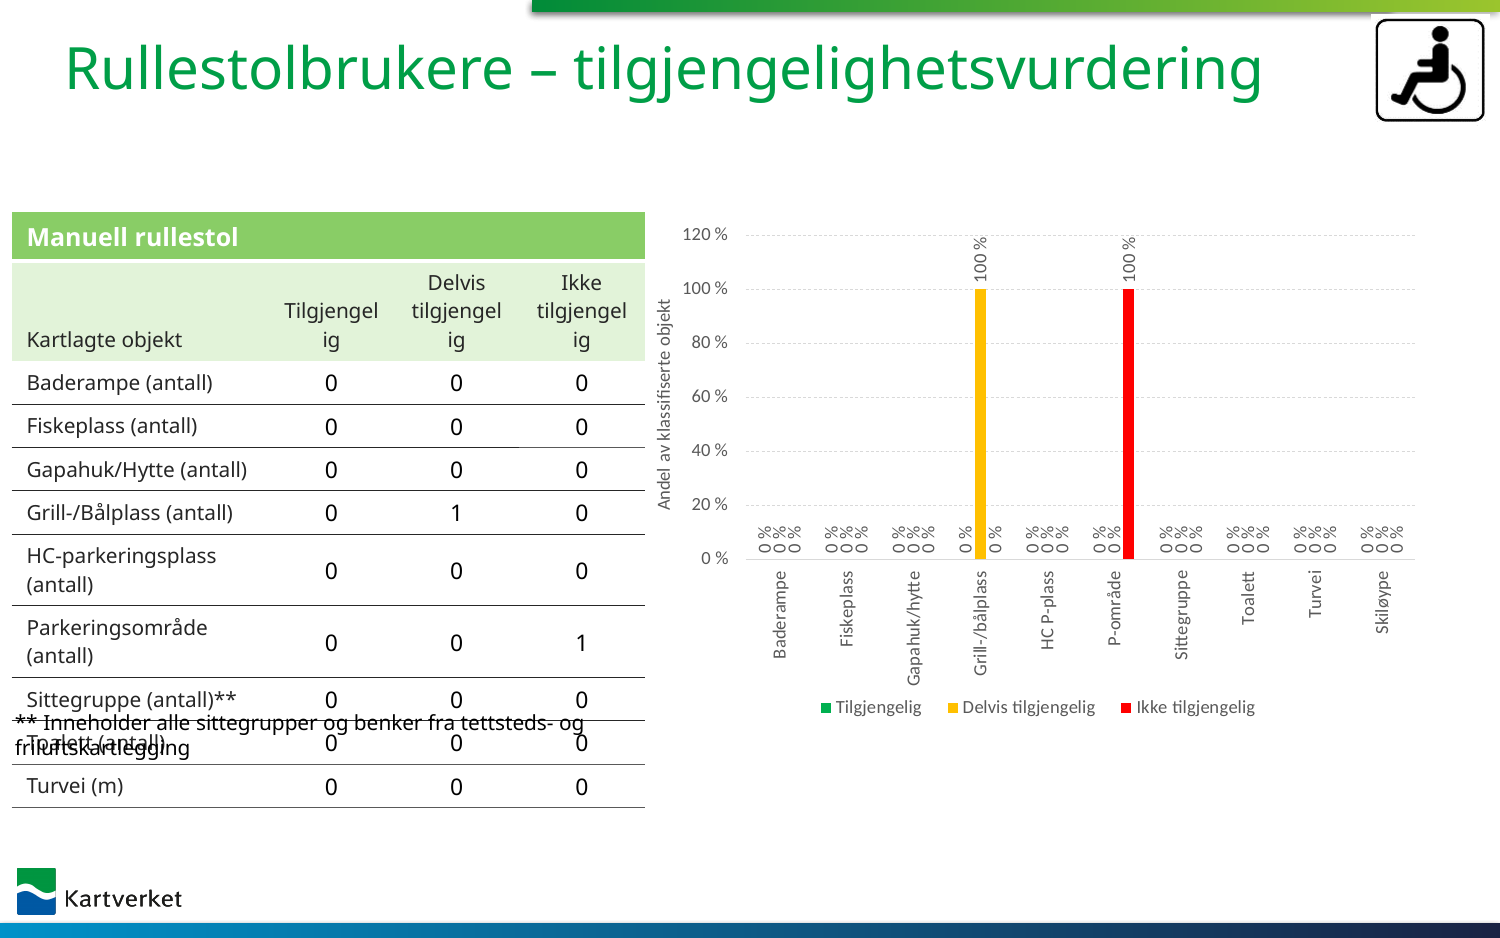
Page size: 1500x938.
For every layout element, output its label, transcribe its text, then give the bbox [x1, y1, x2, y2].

table_cell 0 [394, 535, 519, 605]
table_cell 0 [269, 405, 394, 447]
table_cell Tilgjengelig [269, 263, 394, 361]
table_cell Delvis tilgjengelig [394, 263, 519, 361]
text_box Rullestolbrukere – tilgjengelighetsvurdering [49, 12, 1372, 109]
table_cell Sittegruppe (antall)** [12, 678, 269, 702]
picture [643, 218, 1426, 728]
table_cell 0 [519, 448, 638, 490]
table_cell 0 [519, 535, 638, 605]
text_box ** Inneholder alle sittegrupper og benker fra tettsteds- og friluftskartlegging [0, 702, 745, 768]
table_cell Baderampe (antall) [12, 361, 269, 404]
picture [1371, 13, 1491, 127]
table_cell 0 [269, 678, 394, 702]
table_cell Gapahuk/Hytte (antall) [12, 448, 269, 490]
table_cell Ikke tilgjengelig [519, 263, 638, 361]
table_cell 0 [519, 405, 638, 447]
table_header Manuell rullestol [12, 212, 645, 259]
table_cell Fiskeplass (antall) [12, 405, 269, 447]
table_cell 1 [394, 491, 519, 534]
table_cell 0 [394, 361, 519, 404]
table_cell 0 [394, 606, 519, 677]
table_cell 0 [269, 448, 394, 490]
table_cell 0 [519, 491, 638, 534]
table_cell Kartlagte objekt [12, 263, 269, 361]
table_cell 0 [269, 491, 394, 534]
table_cell 0 [394, 678, 519, 702]
table_cell 0 [269, 361, 394, 404]
table_cell 0 [394, 448, 519, 490]
table_cell 0 [519, 768, 645, 807]
table_cell 0 [519, 361, 638, 404]
table_cell 0 [519, 678, 638, 702]
table_cell Parkeringsområde (antall) [12, 606, 269, 677]
table_cell 0 [269, 535, 394, 605]
table_cell 0 [394, 405, 519, 447]
table_cell 1 [519, 606, 638, 677]
table_cell HC-parkeringsplass (antall) [12, 535, 269, 605]
table_cell Grill-/Bålplass (antall) [12, 491, 269, 534]
table_cell 0 [269, 606, 394, 677]
table_cell 0 [394, 768, 519, 807]
table_cell 0 [269, 768, 394, 807]
table_cell Turvei (m) [12, 768, 269, 807]
